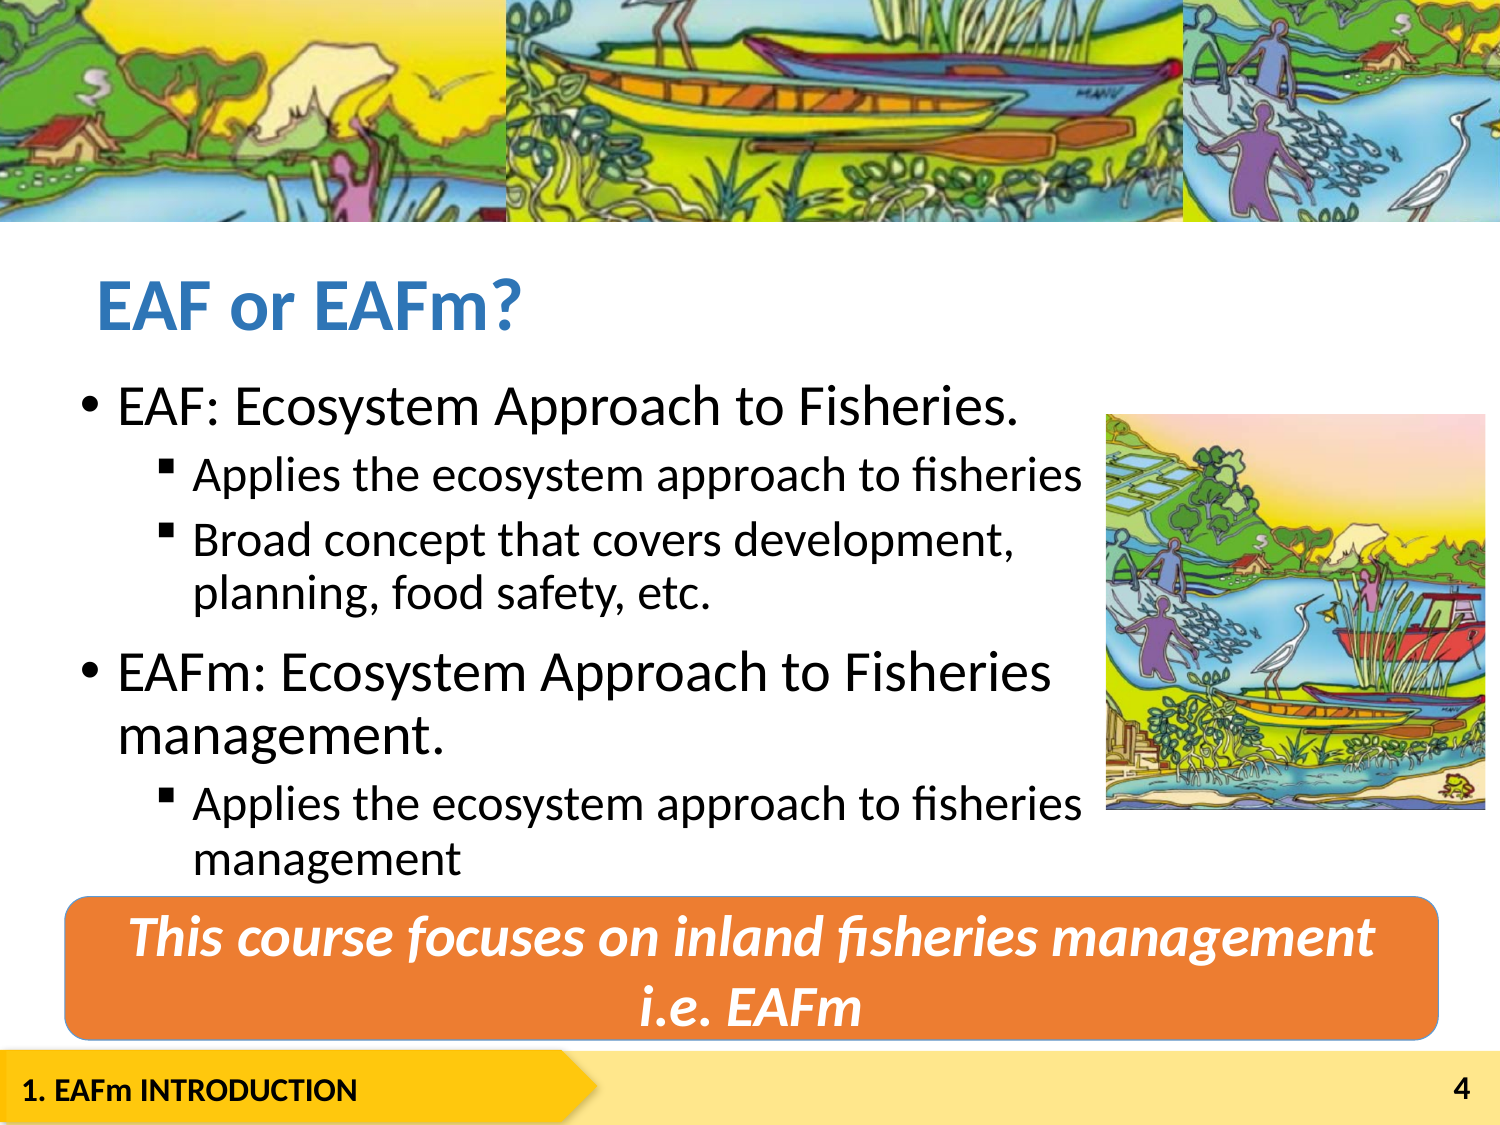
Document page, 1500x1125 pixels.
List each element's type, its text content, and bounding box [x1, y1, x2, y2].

text_box This course focuses on inland fisheries management i.e. EAFm [64, 896, 1439, 1041]
list EAF: Ecosystem Approach to Fisheries. Applies the ecosystem approach to fisheries Broad concept that covers development, planning, food safety, etc. EAFm: Ecosystem Approach to Fisheries management. Applies the ecosystem approach to fisheries management [64, 367, 1106, 999]
picture [1105, 414, 1486, 810]
slide_number 4 [1375, 1055, 1486, 1116]
picture [0, 0, 1500, 222]
title EAF or EAFm? [81, 244, 1397, 368]
